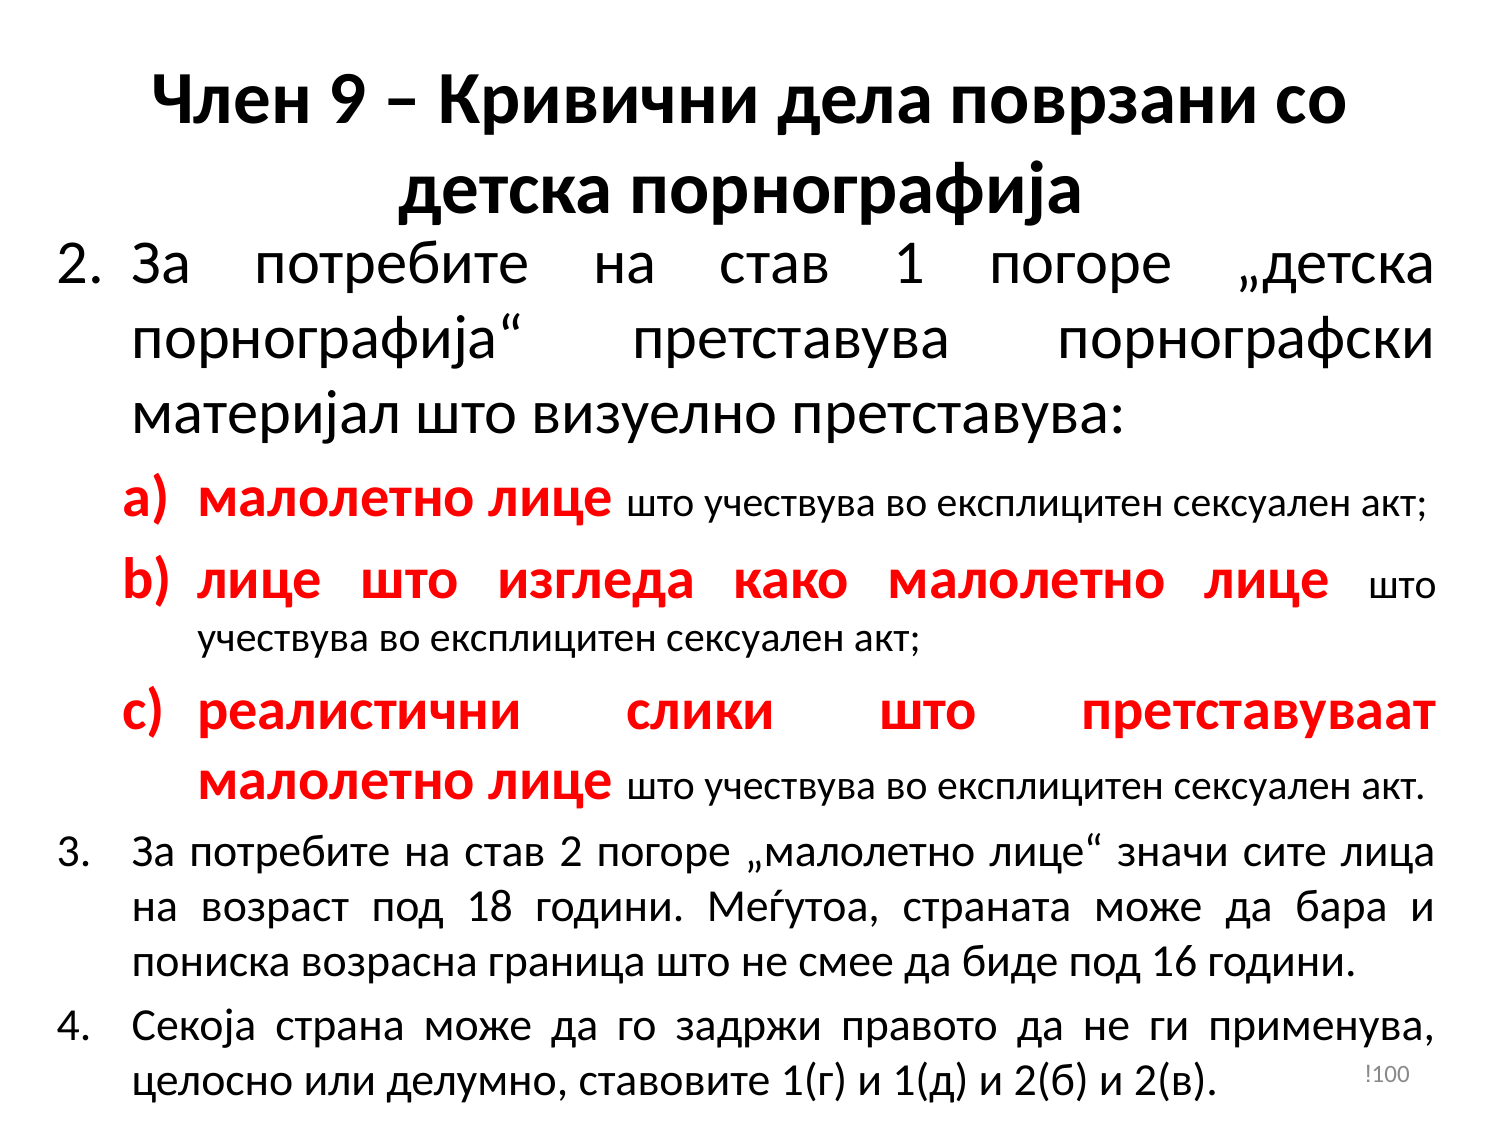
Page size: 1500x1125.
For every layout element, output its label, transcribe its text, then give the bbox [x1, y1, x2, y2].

slide_number !100 [1074, 1042, 1425, 1103]
title Член 9 – Кривични дела поврзани со детска порнографија [75, 45, 1425, 214]
list За потребите на став 1 погоре „детска порнографија“ претставува порнографски материјал што визуелно претставува: малолетно лице што учествува во експлицитен сексуален акт; лице што изгледа како малолетно лице што учествува во експлицитен сексуален акт; реалистични слики што претставуваат малолетно лице што учествува во експлицитен сексуален акт. За потребите на став 2 погоре „малолетно лице“ значи сите лица на возраст под 18 години. Меѓутоа, страната може да бара и пониска возрасна граница што не смее да биде под 16 години. Секоја страна може да го задржи правото да не ги применува, целосно или делумно, ставовите 1(г) и 1(д) и 2(б) и 2(в). [41, 214, 1452, 957]
